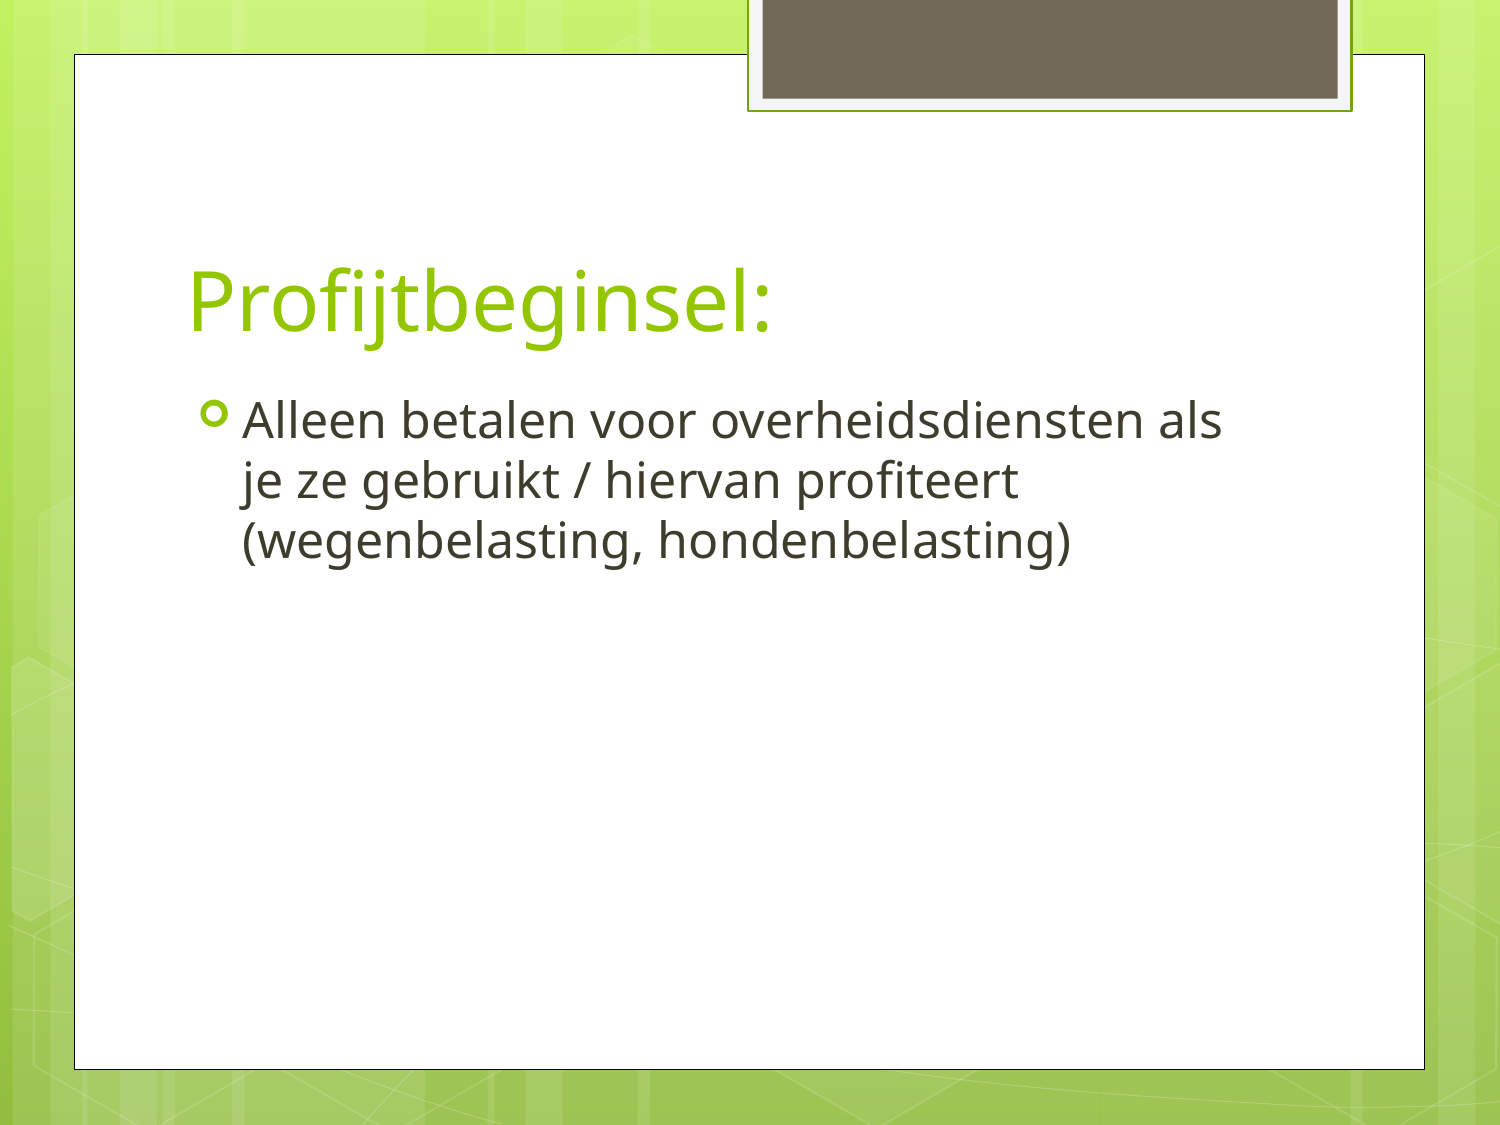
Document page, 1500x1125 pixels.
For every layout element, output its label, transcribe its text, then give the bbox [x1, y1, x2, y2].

title Profijtbeginsel: [171, 168, 1324, 357]
list Alleen betalen voor overheidsdiensten als je ze gebruikt / hiervan profiteert (wegenbelasting, hondenbelasting) [171, 381, 1283, 957]
